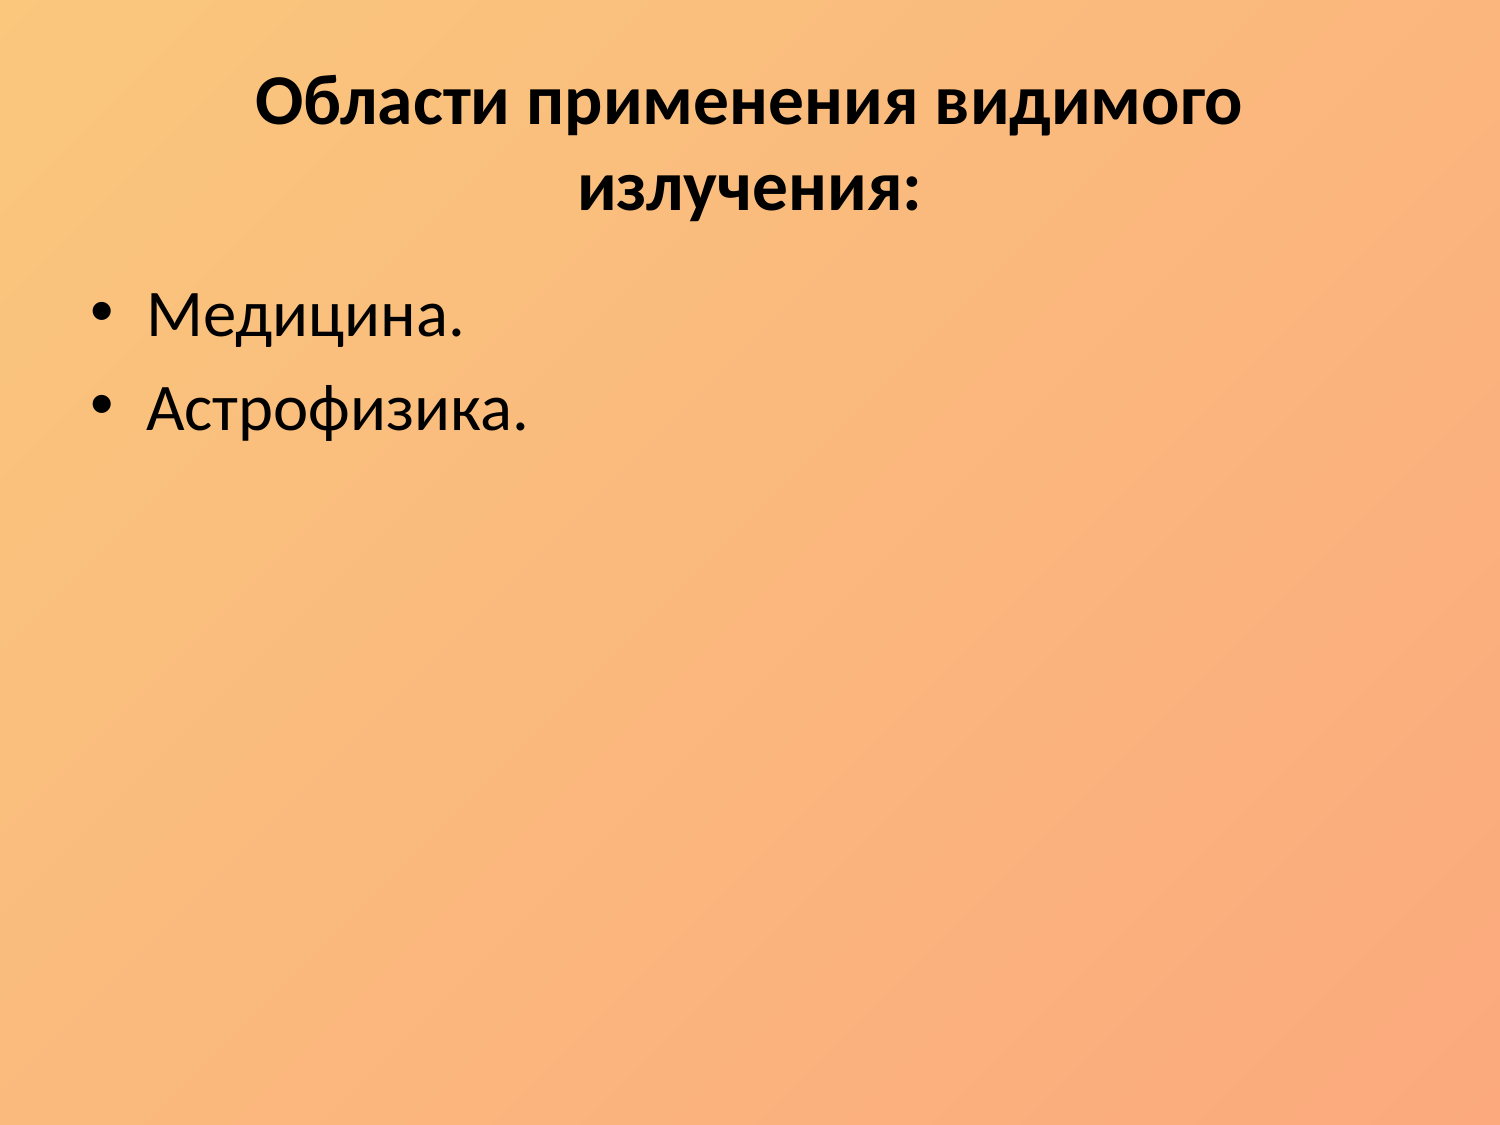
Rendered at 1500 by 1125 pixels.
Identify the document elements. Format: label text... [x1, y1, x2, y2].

list Медицина. Астрофизика. [75, 262, 1425, 1005]
title Области применения видимого излучения: [75, 45, 1425, 233]
